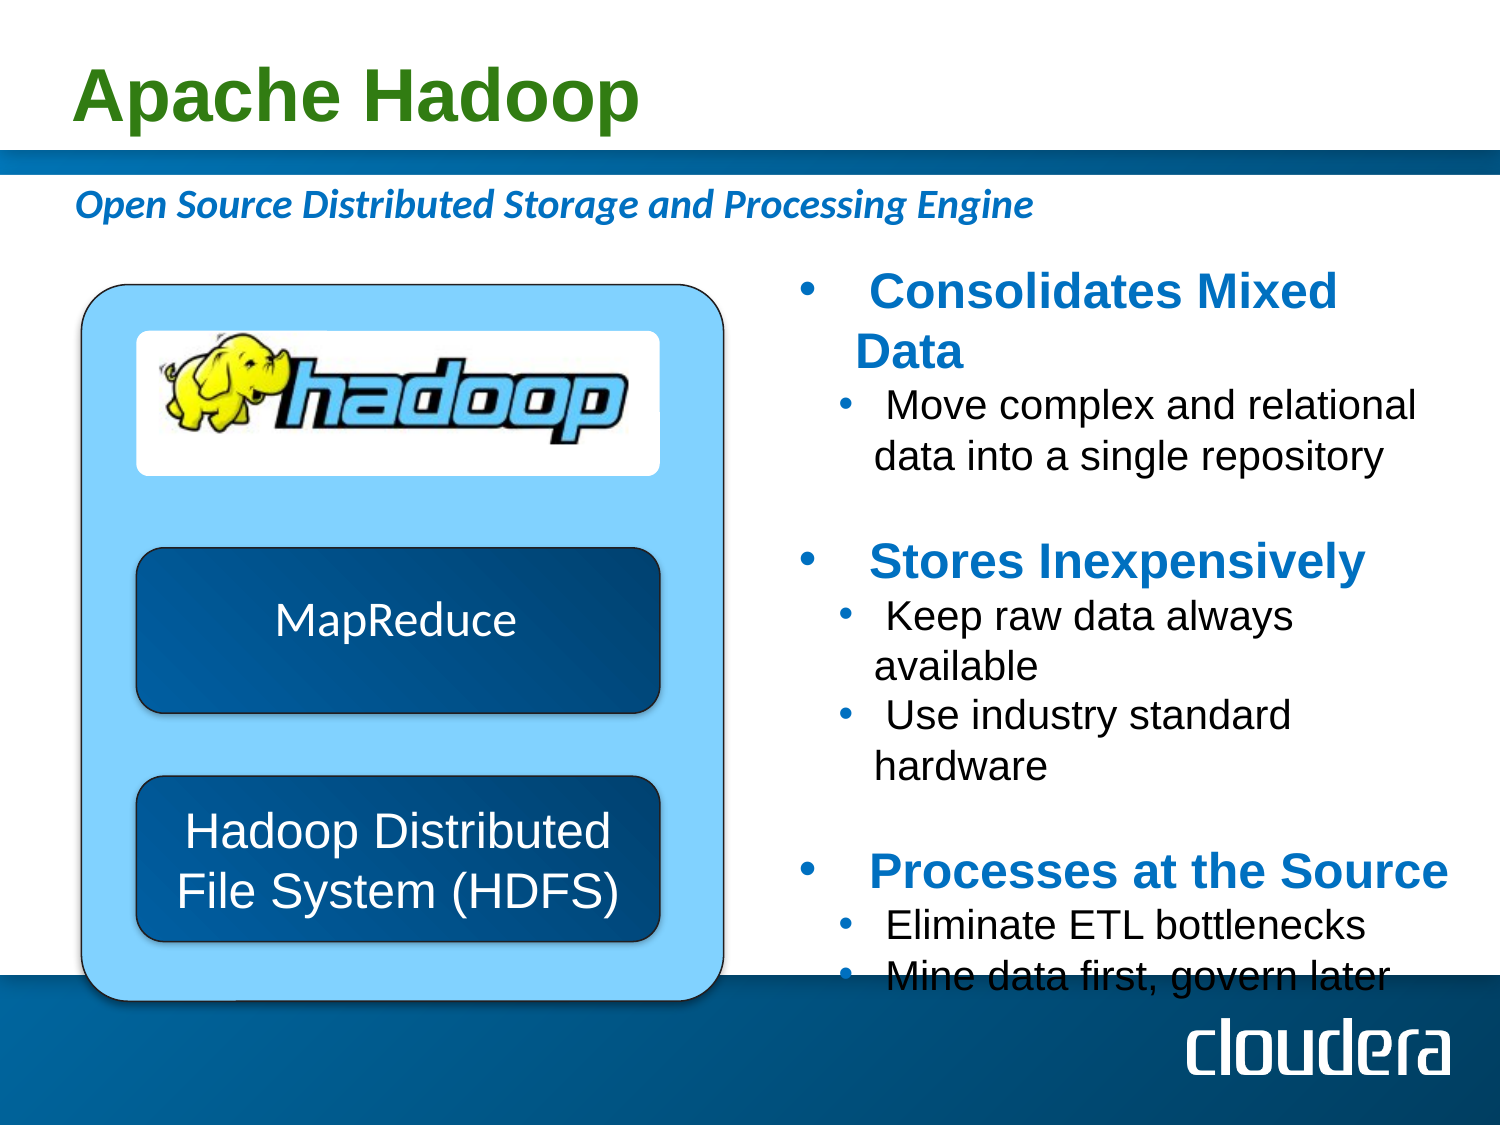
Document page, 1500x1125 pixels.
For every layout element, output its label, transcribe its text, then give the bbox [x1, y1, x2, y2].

title Apache Hadoop [56, 24, 1082, 158]
picture [1187, 1018, 1450, 1075]
text_box Consolidates Mixed Data Move complex and relational data into a single repository Stores Inexpensively Keep raw data always available Use industry standard hardware Processes at the Source Eliminate ETL bottlenecks Mine data first, govern later [784, 200, 1466, 958]
text_box [135, 547, 661, 714]
text_box Open Source Distributed Storage and Processing Engine [60, 169, 1050, 234]
picture [136, 330, 660, 477]
text_box MapReduce [210, 579, 581, 654]
text_box [80, 283, 725, 1003]
text_box Hadoop Distributed File System (HDFS) [135, 775, 661, 943]
